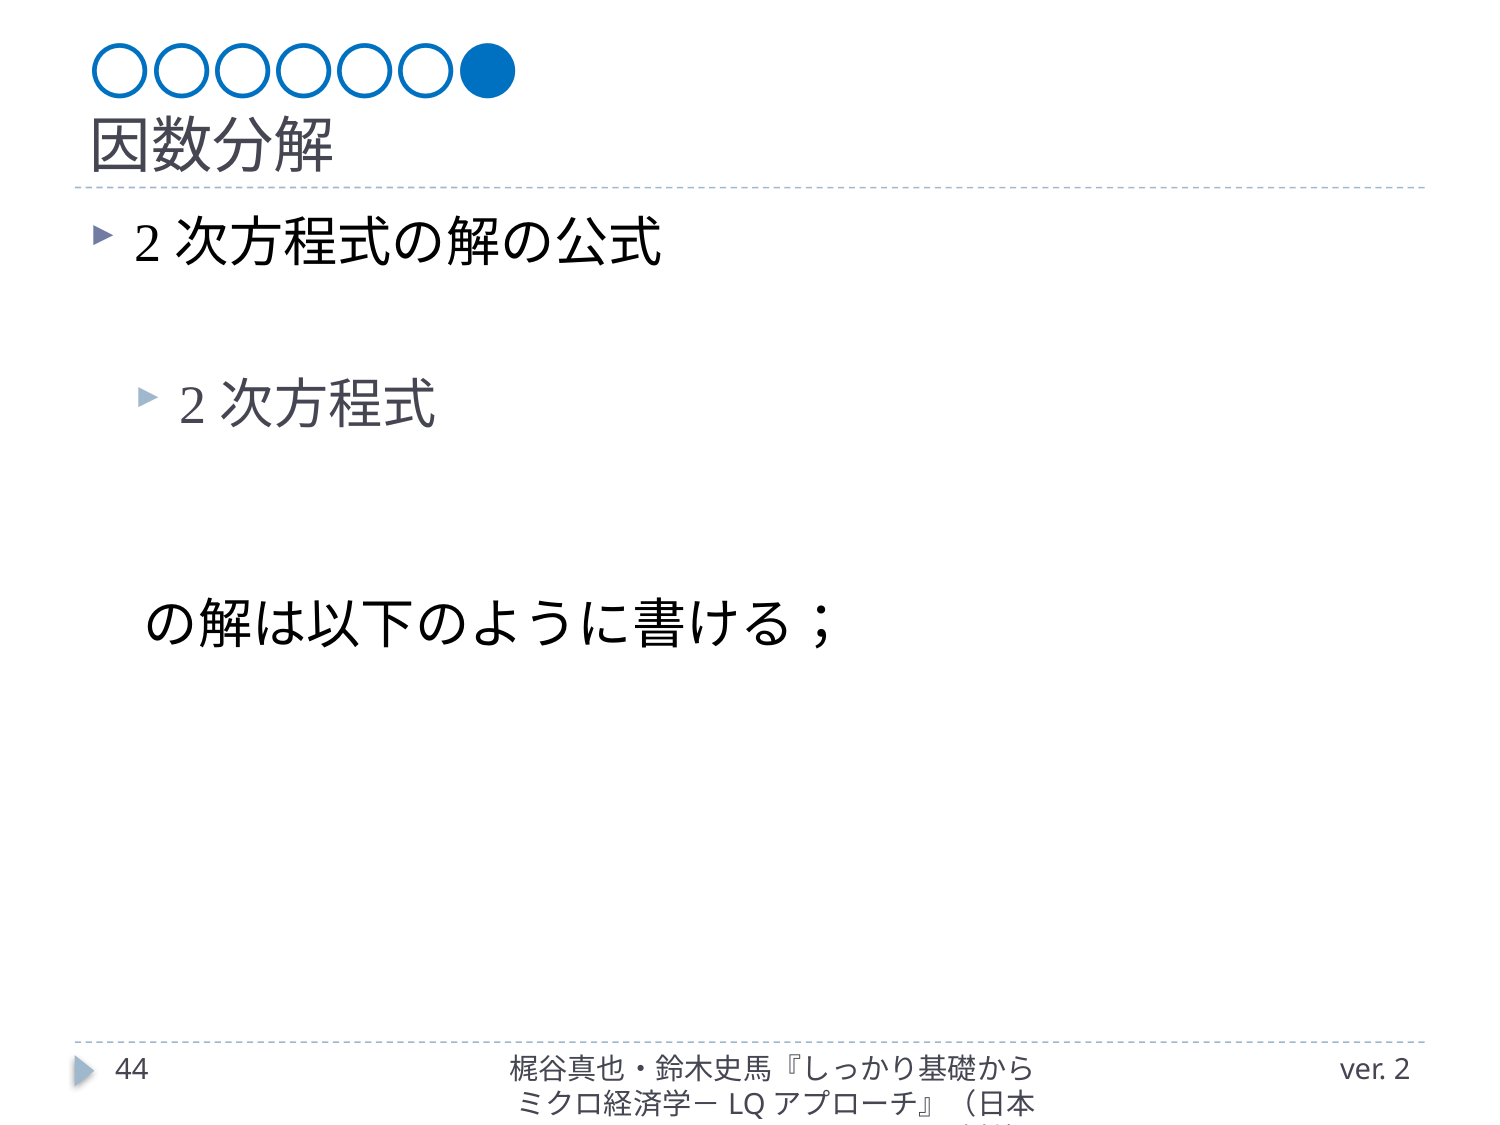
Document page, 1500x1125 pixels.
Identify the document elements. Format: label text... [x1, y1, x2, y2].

title 〇〇〇〇〇〇● 因数分解 [75, 24, 1425, 188]
slide_number 44 [100, 1042, 426, 1103]
slide_number ver. 2 [1050, 1042, 1426, 1103]
footer 梶谷真也・鈴木史馬『しっかり基礎からミクロ経済学－LQアプローチ』（日本評論社） [475, 1042, 1050, 1103]
